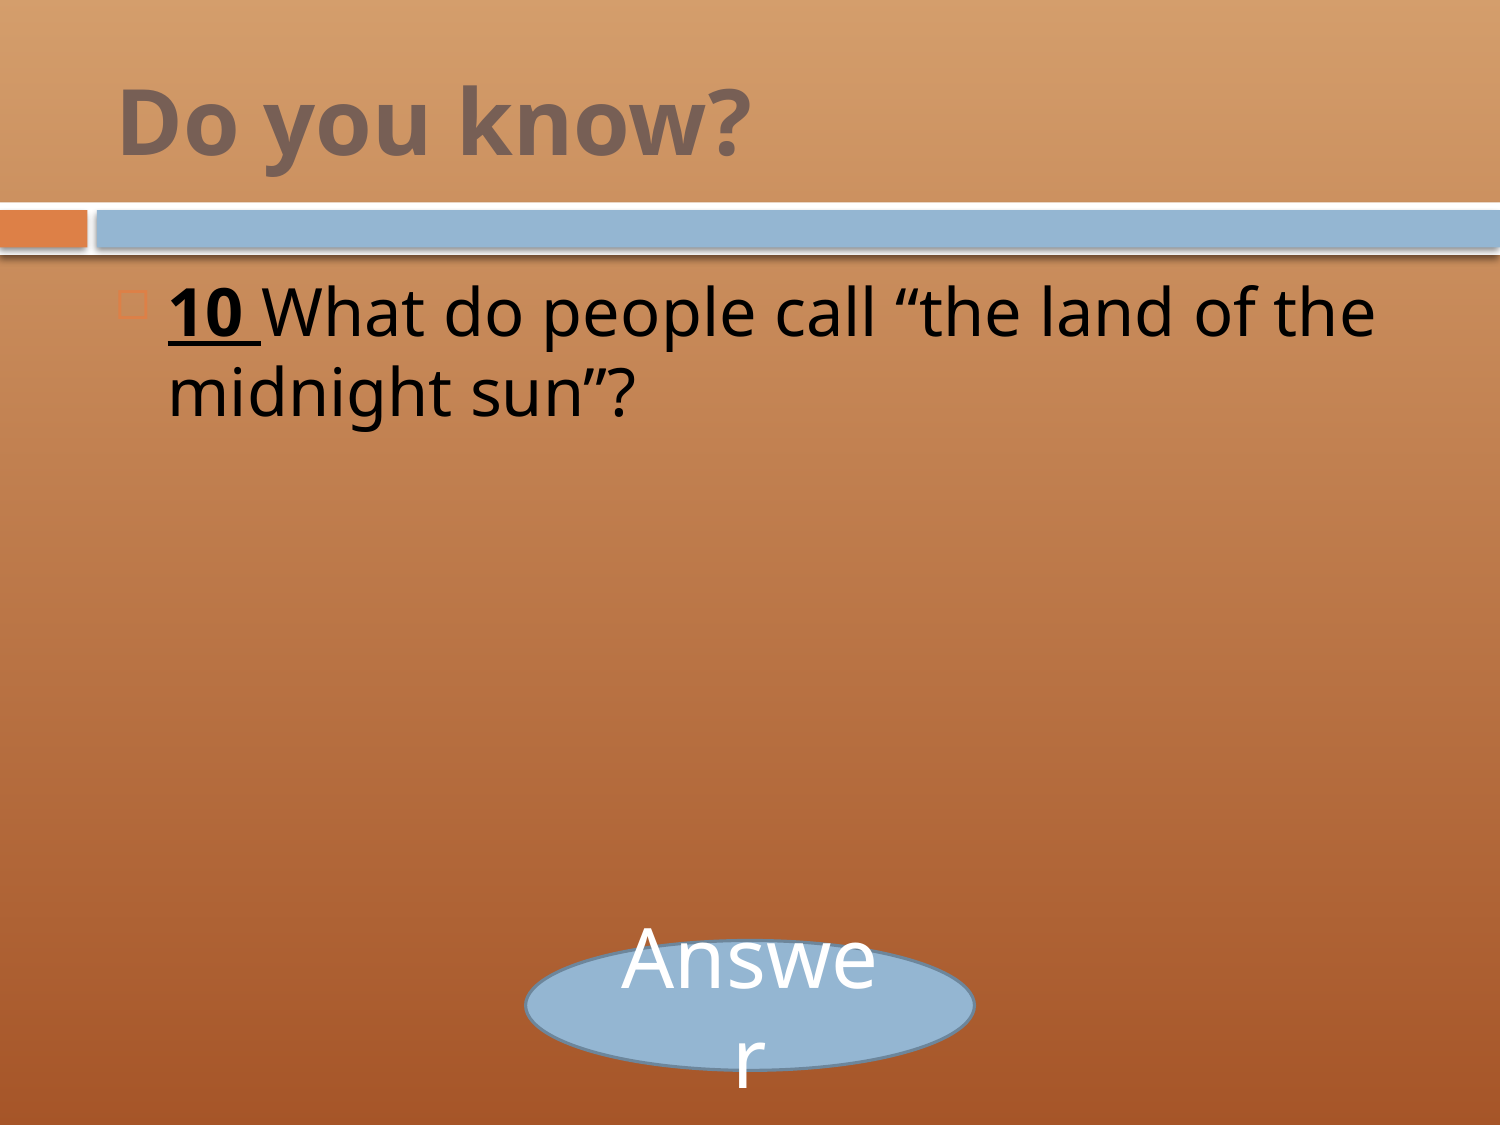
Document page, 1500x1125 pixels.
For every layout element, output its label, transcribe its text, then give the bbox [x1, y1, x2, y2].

title Do you know? [100, 37, 1438, 200]
list 10 What do people call “the land of the midnight sun”? [100, 262, 1438, 1000]
text_box Answer [524, 938, 977, 1072]
